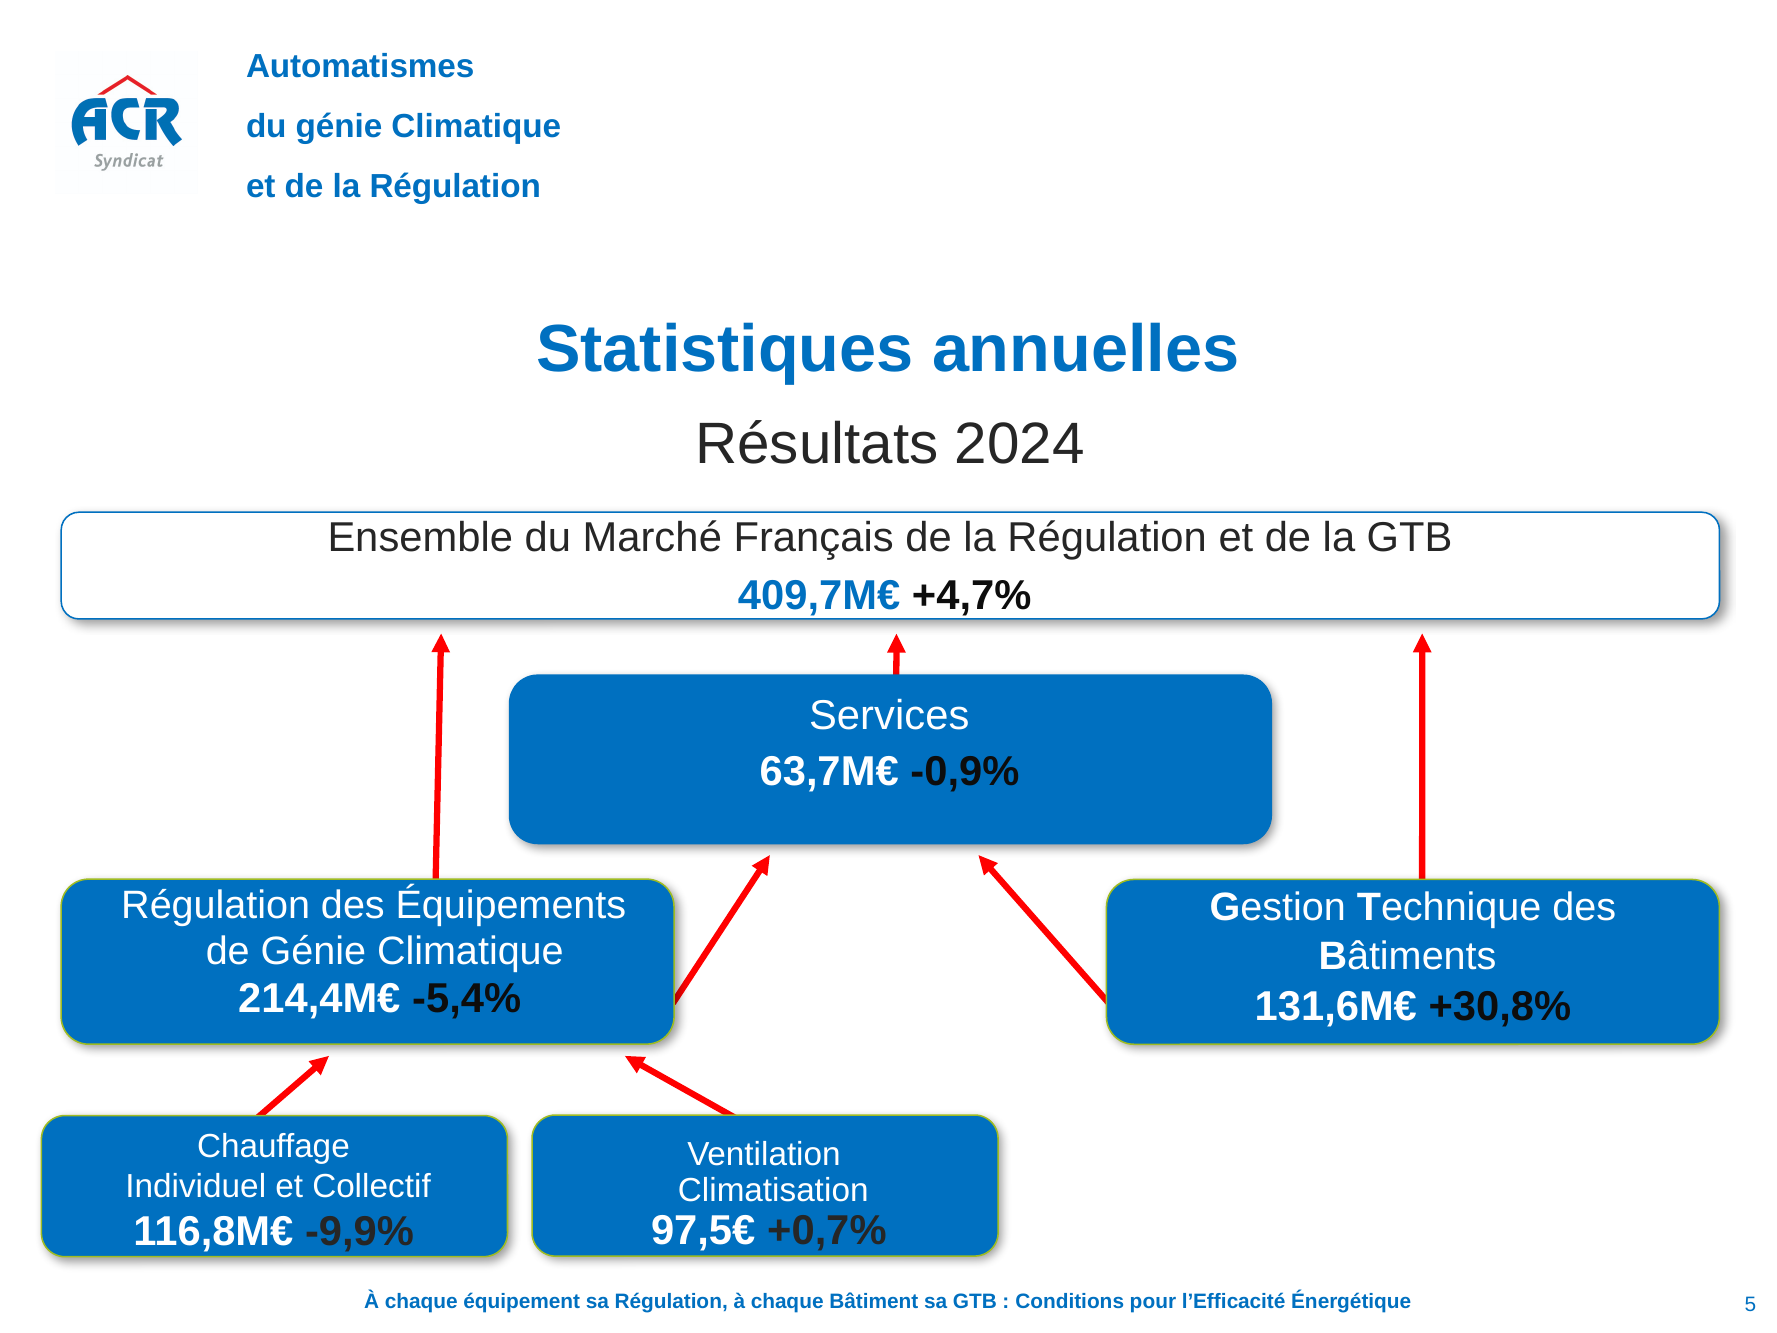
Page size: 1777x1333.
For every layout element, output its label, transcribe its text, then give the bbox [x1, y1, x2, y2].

list Ensemble du Marché Français de la Régulation et de la GTB 409,7M€ +4,7% [61, 500, 1720, 631]
list Régulation des Équipements de Génie Climatique 214,4M€ -5,4% [84, 879, 675, 1045]
list Ventilation Climatisation 97,5€ +0,7% [539, 1127, 999, 1269]
list Gestion Technique des Bâtiments 131,6M€ +30,8% [1106, 879, 1720, 1045]
list Résultats 2024 [3, 396, 1776, 491]
title Statistiques annuelles [0, 282, 1776, 407]
list Chauffage Individuel et Collectif 116,8M€ -9,9% [72, 1115, 475, 1235]
list Services 63,7M€ -0,9% [507, 682, 1272, 844]
picture [55, 51, 198, 194]
